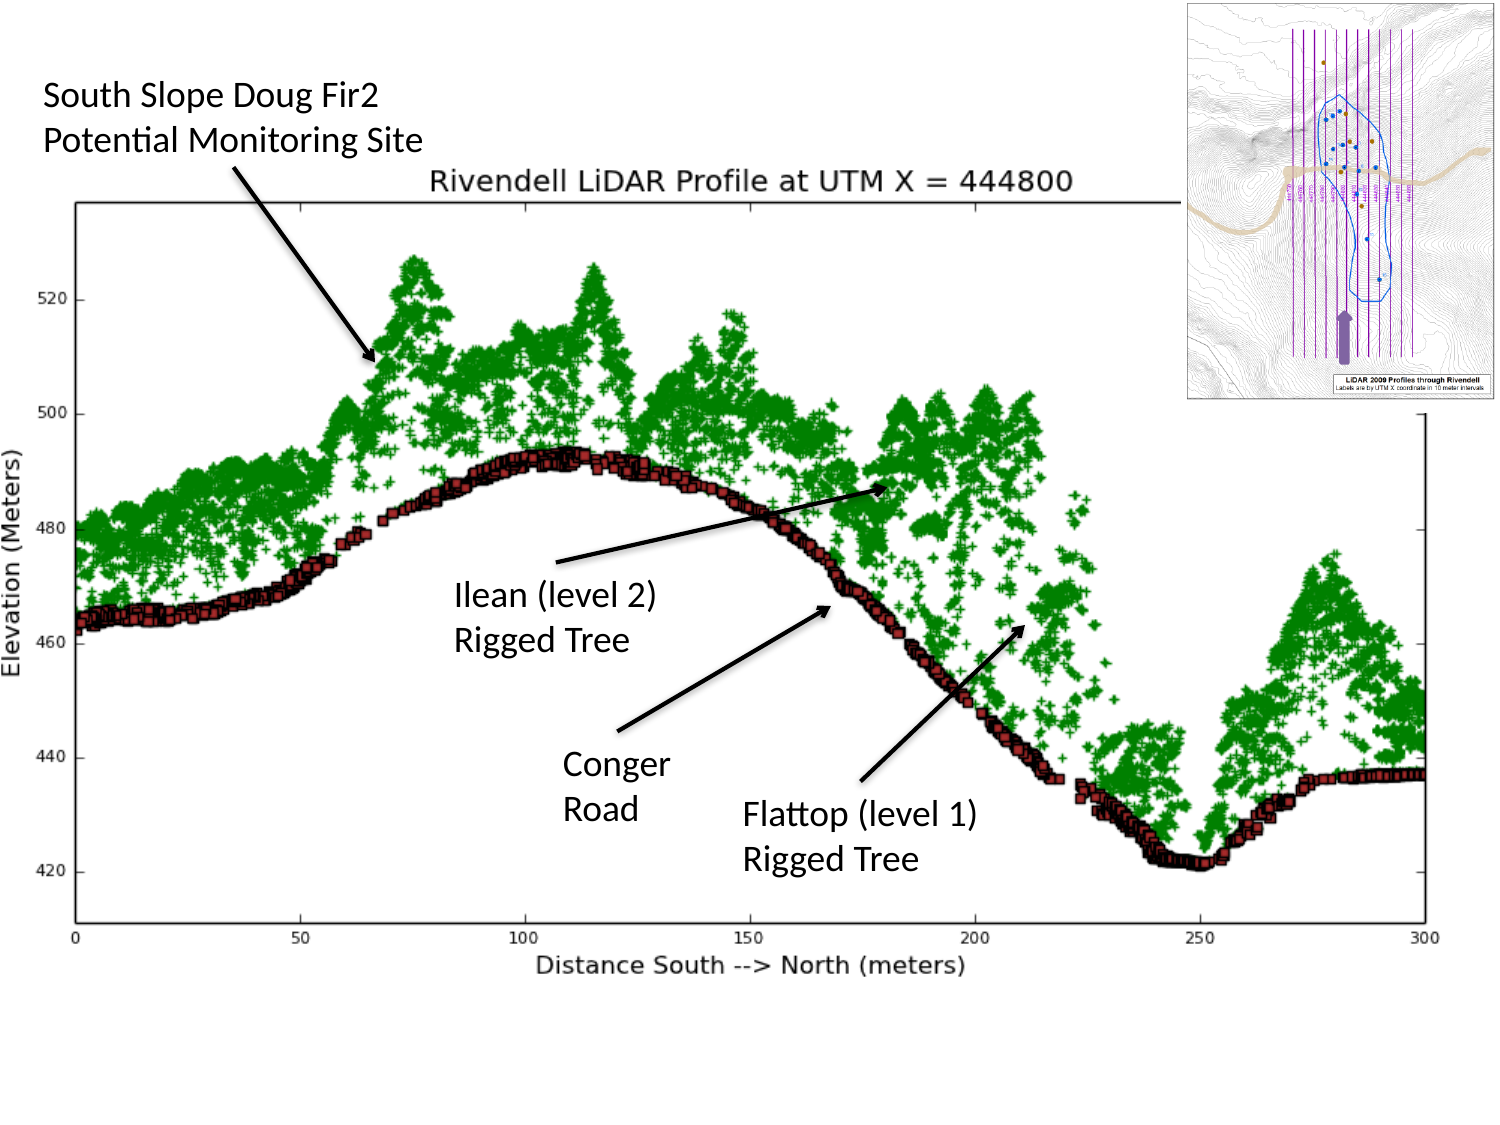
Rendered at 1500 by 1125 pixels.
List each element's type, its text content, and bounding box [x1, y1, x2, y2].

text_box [233, 168, 376, 363]
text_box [860, 624, 1026, 782]
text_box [617, 605, 832, 732]
picture [0, 0, 1500, 1013]
text_box South Slope Doug Fir2 Potential Monitoring Site [28, 62, 439, 111]
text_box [555, 487, 888, 563]
